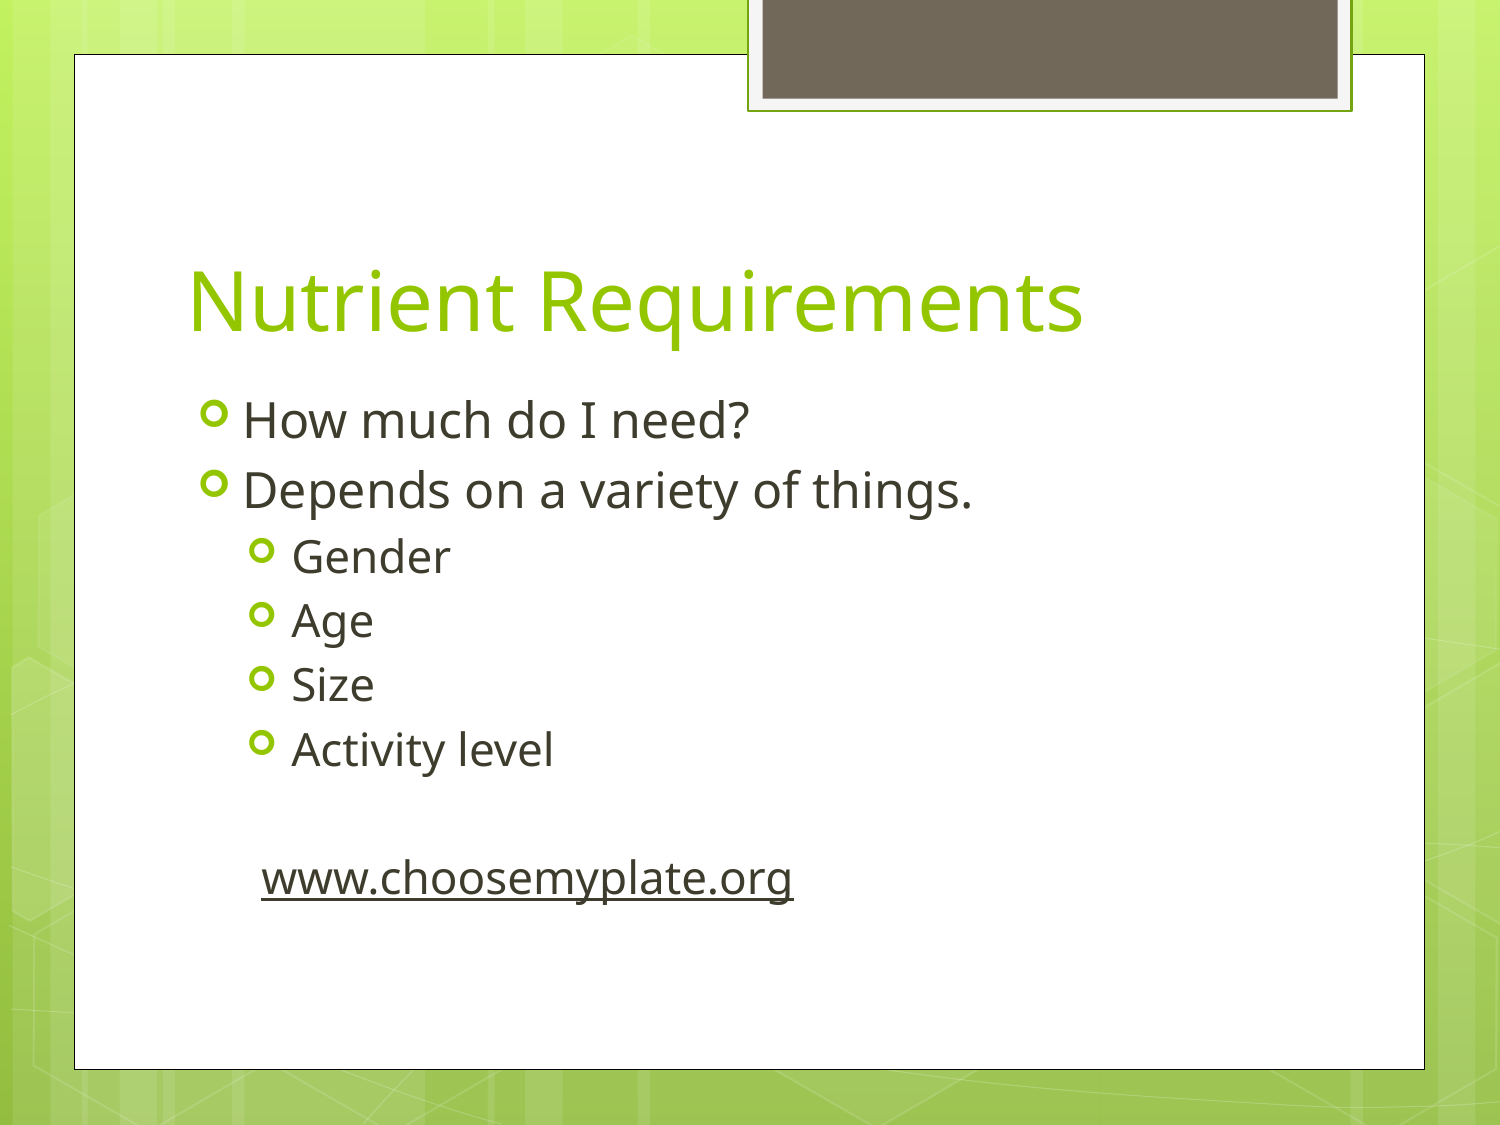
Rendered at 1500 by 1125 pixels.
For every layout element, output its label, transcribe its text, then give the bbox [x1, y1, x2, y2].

list How much do I need? Depends on a variety of things. Gender Age Size Activity level www.choosemyplate.org [171, 381, 1283, 957]
title Nutrient Requirements [171, 168, 1324, 357]
